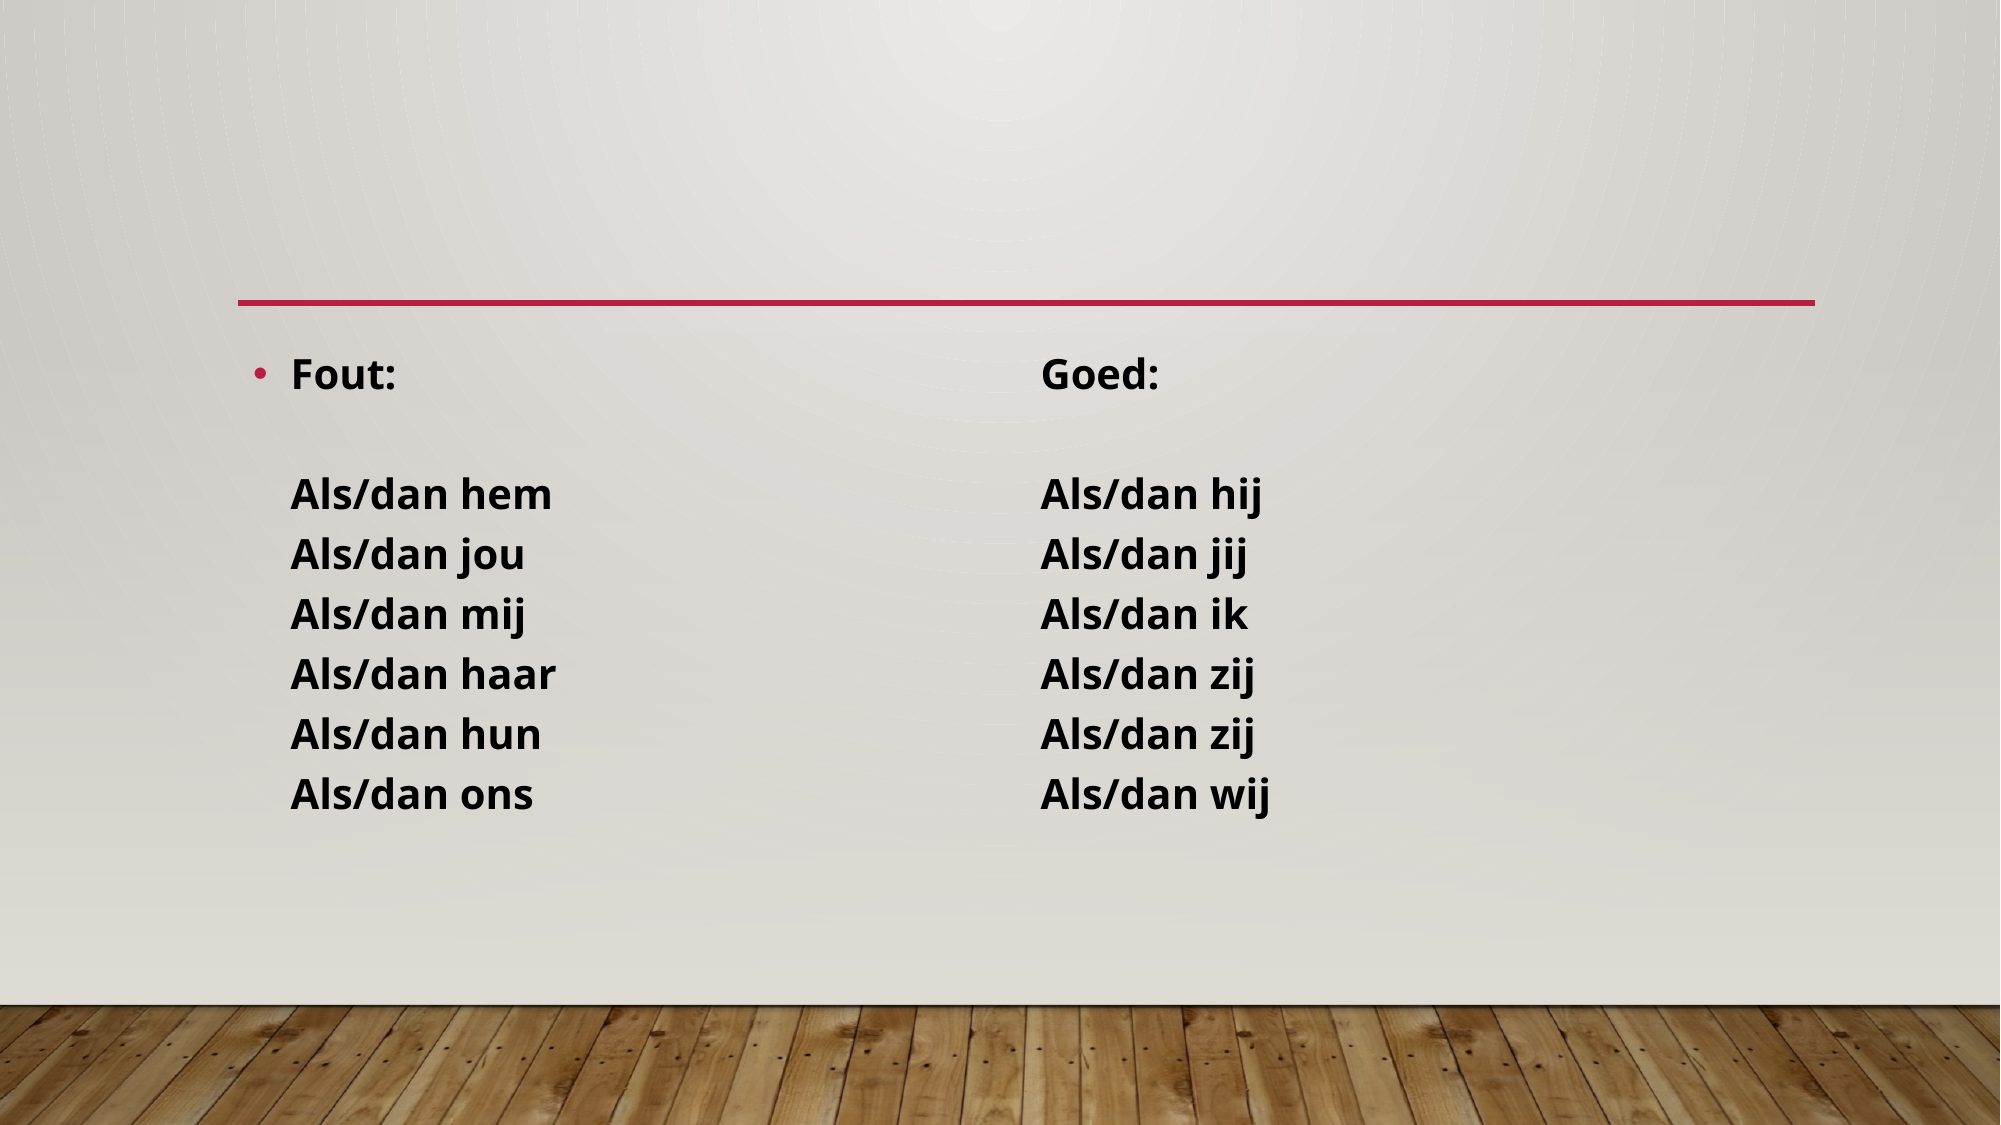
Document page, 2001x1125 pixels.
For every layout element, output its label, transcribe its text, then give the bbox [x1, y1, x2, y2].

picture [0, 1005, 2000, 1125]
list Fout: Goed: Als/dan hem Als/dan hij Als/dan jou Als/dan jij Als/dan mij Als/dan ik Als/dan haar Als/dan zij Als/dan hun Als/dan zij Als/dan ons Als/dan wij [238, 330, 1814, 897]
